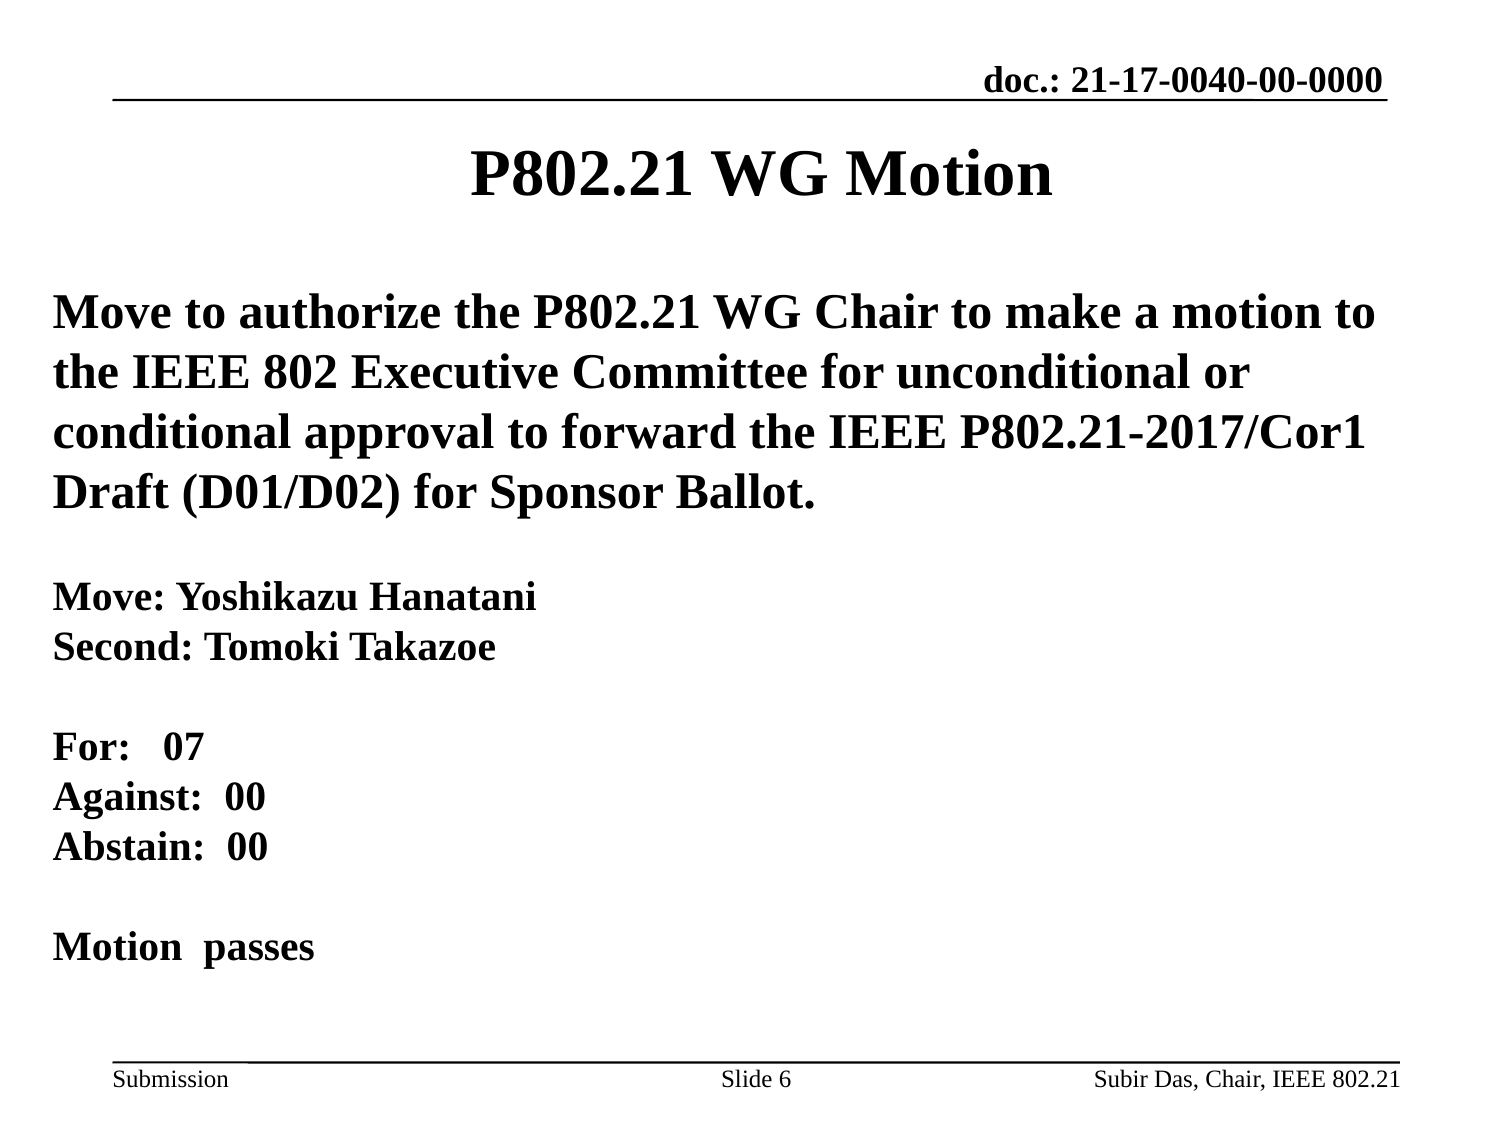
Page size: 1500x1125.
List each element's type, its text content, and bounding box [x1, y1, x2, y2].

text_box Move to authorize the P802.21 WG Chair to make a motion to the IEEE 802 Executive Committee for unconditional or conditional approval to forward the IEEE P802.21-2017/Cor1 Draft (D01/D02) for Sponsor Ballot. Move: Yoshikazu Hanatani Second: Tomoki Takazoe For: 07 Against: 00 Abstain: 00 Motion passes [37, 271, 1463, 977]
footer Subir Das, Chair, IEEE 802.21 [1089, 1061, 1402, 1093]
title P802.21 WG Motion [124, 112, 1401, 226]
text_box Slide 6 [675, 1062, 838, 1093]
